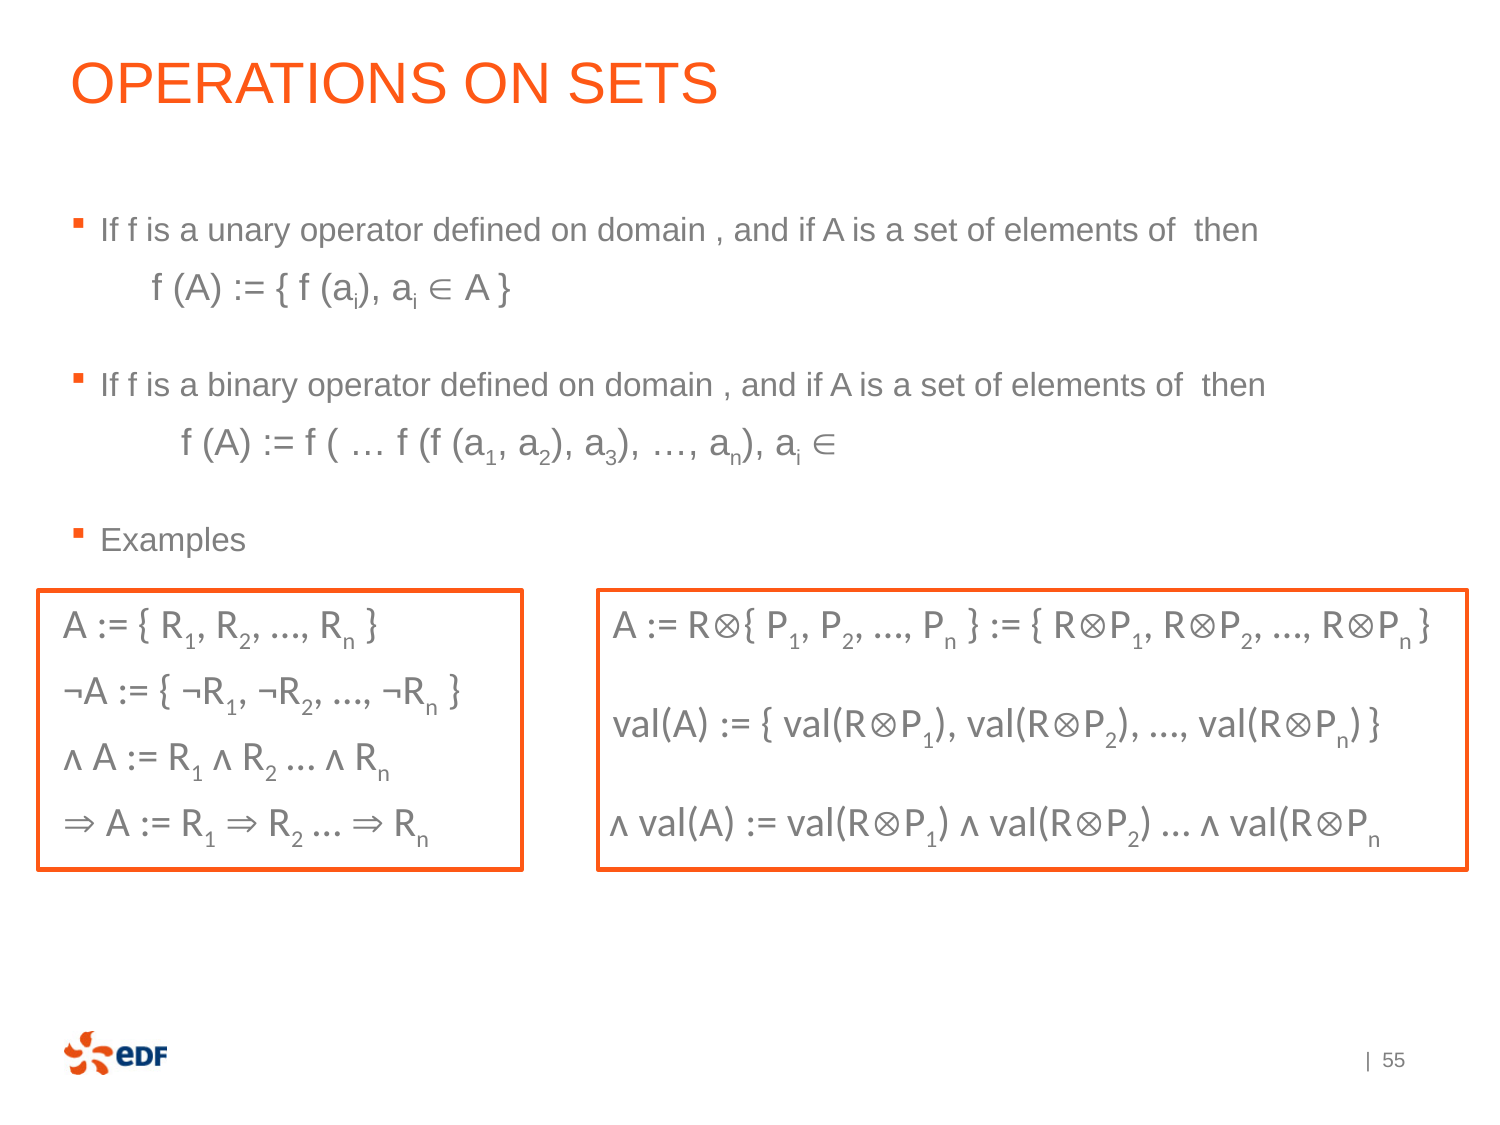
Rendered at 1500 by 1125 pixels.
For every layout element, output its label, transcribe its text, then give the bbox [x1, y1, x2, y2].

text_box A := R{ P1, P2, …, Pn } := { RP1, RP2, …, RPn } [597, 589, 1471, 662]
text_box [596, 588, 1469, 872]
text_box ᴧ val(A) := val(RP1) ᴧ val(RP2) … ᴧ val(RPn [594, 787, 1402, 860]
text_box f (A) := { f (ai), ai  A } [136, 255, 526, 322]
picture [64, 1031, 167, 1075]
title Operations on sets [64, 45, 1436, 185]
text_box val(A) := { val(RP1), val(RP2), …, val(RPn) } [597, 688, 1413, 761]
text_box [37, 589, 533, 870]
